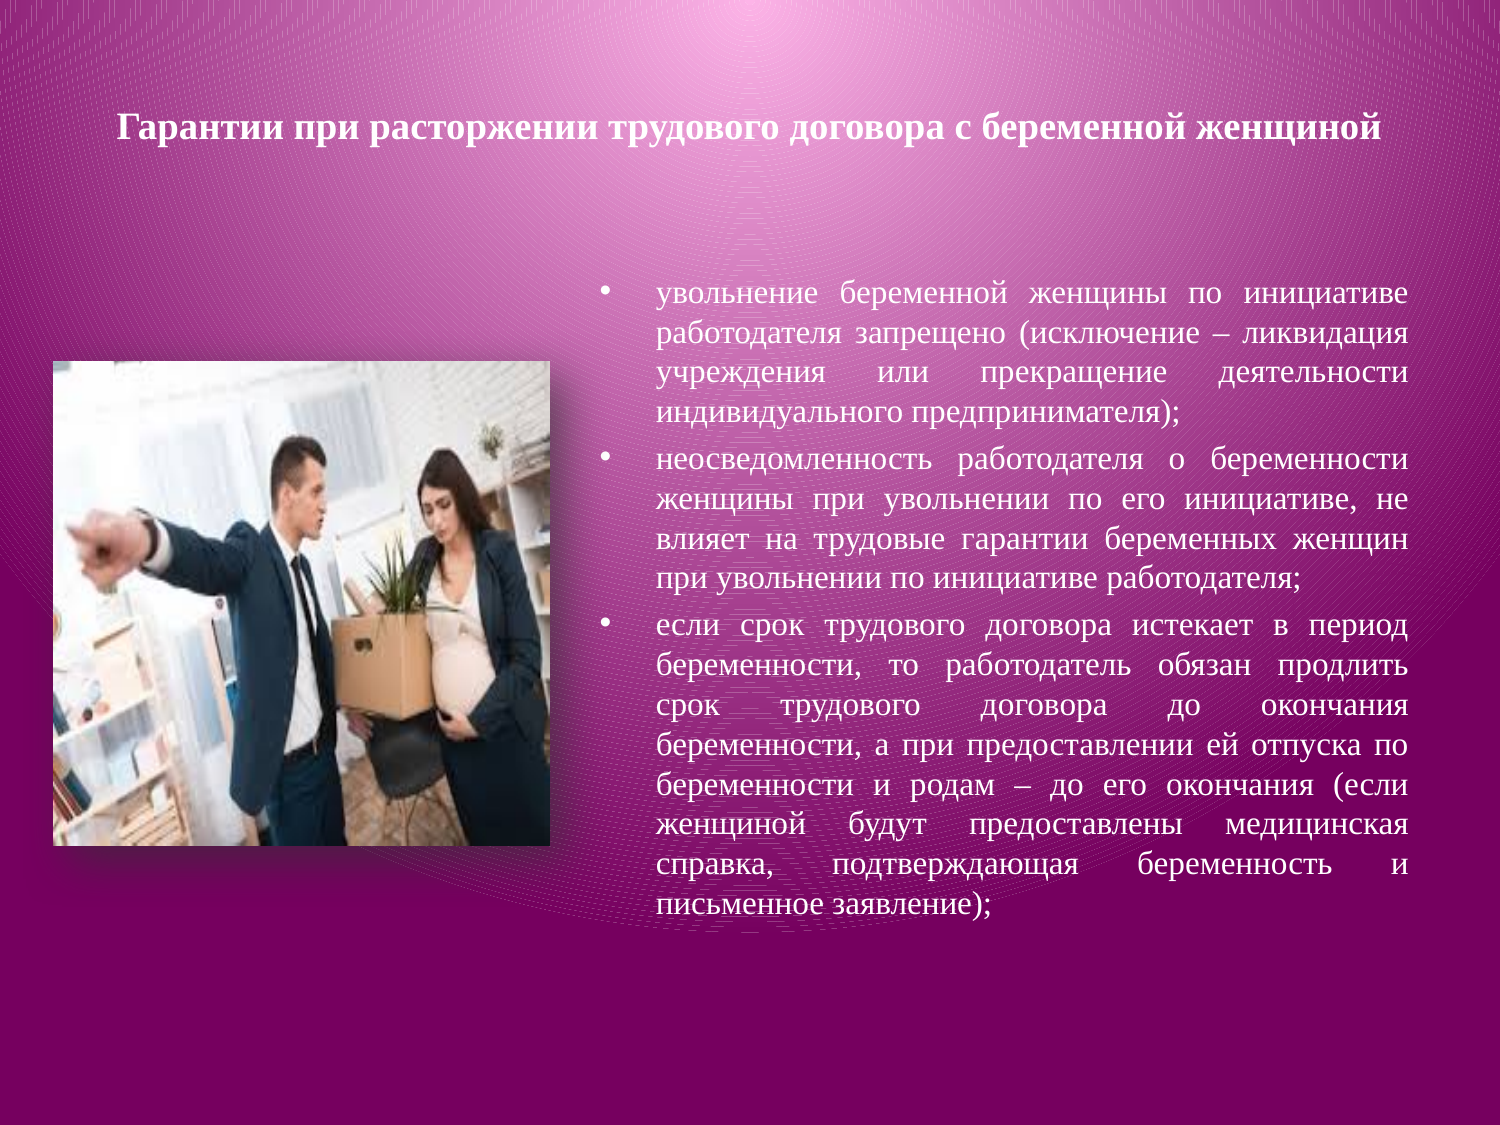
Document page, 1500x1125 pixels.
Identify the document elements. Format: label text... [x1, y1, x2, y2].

title Гарантии при расторжении трудового договора с беременной женщиной [75, 45, 1425, 233]
picture [52, 361, 550, 847]
list увольнение беременной женщины по инициативе работодателя запрещено (исключение – ликвидация учреждения или прекращение деятельности индивидуального предпринимателя); неосведомленность работодателя о беременности женщины при увольнении по его инициативе, не влияет на трудовые гарантии беременных женщин при увольнении по инициативе работодателя; если срок трудового договора истекает в период беременности, то работодатель обязан продлить срок трудового договора до окончания беременности, а при предоставлении ей отпуска по беременности и родам – до его окончания (если женщиной будут предоставлены медицинская справка, подтверждающая беременность и письменное заявление); [584, 262, 1425, 1035]
